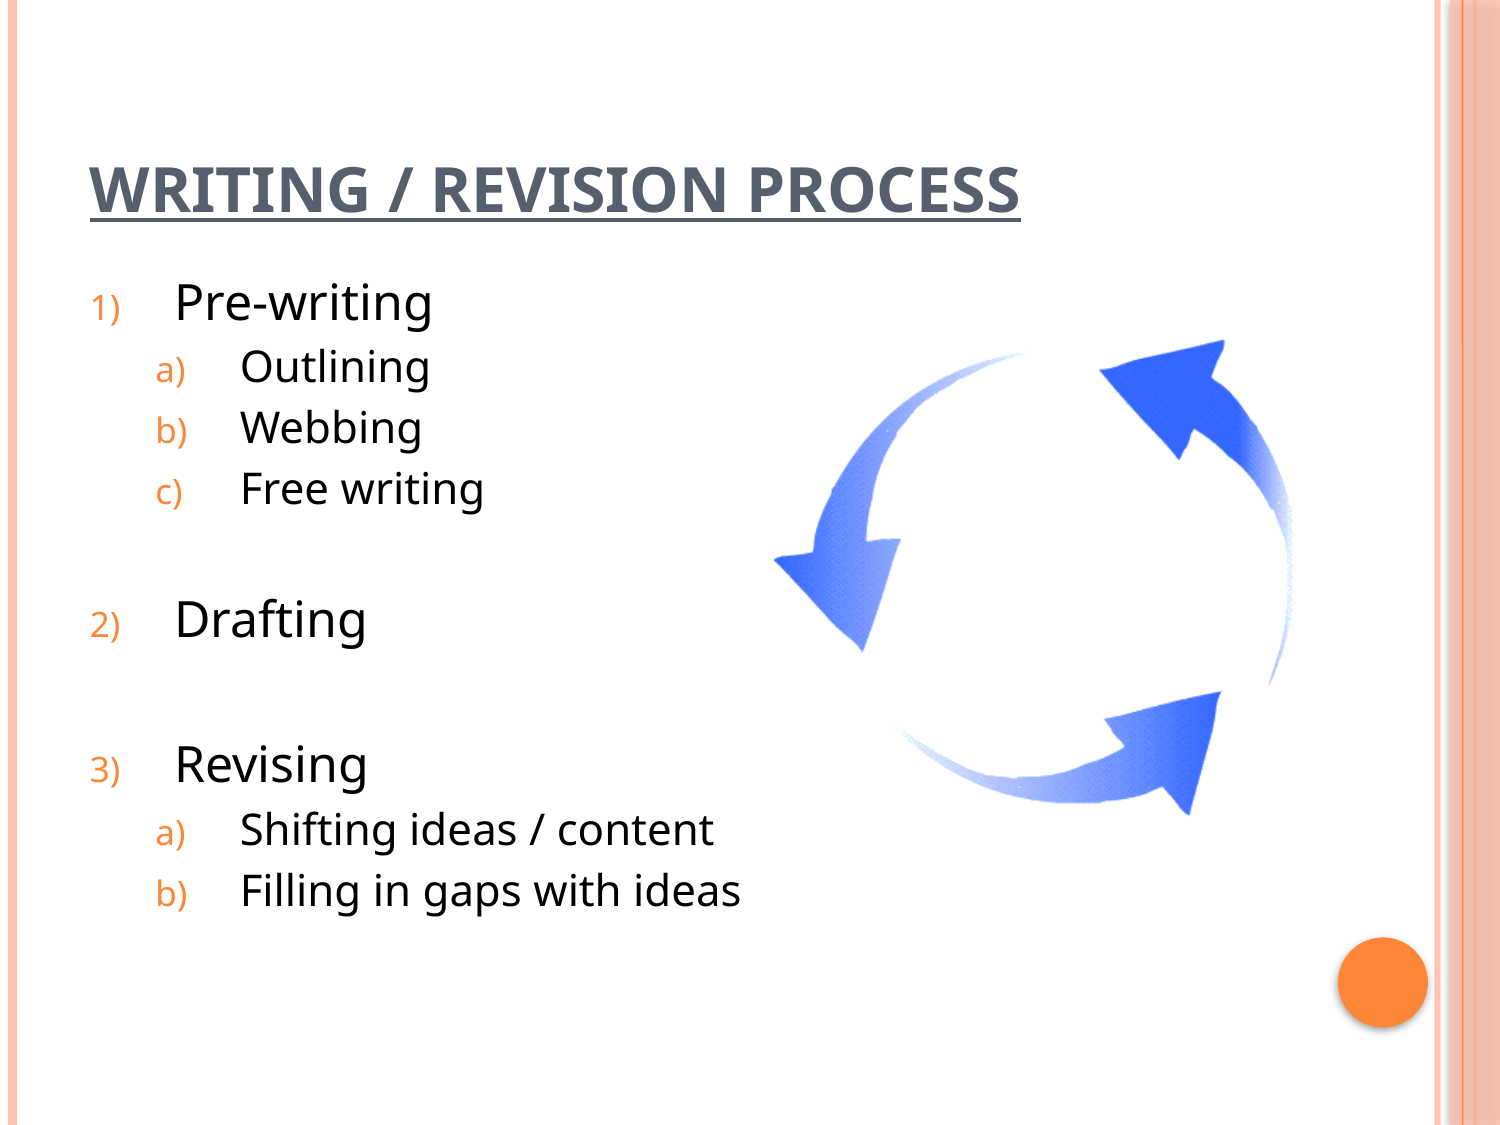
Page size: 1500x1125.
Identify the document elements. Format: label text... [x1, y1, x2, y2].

picture [774, 286, 1338, 851]
title Writing / Revision Process [75, 45, 1300, 233]
list Pre-writing Outlining Webbing Free writing Drafting Revising Shifting ideas / content Filling in gaps with ideas [75, 262, 1300, 1062]
